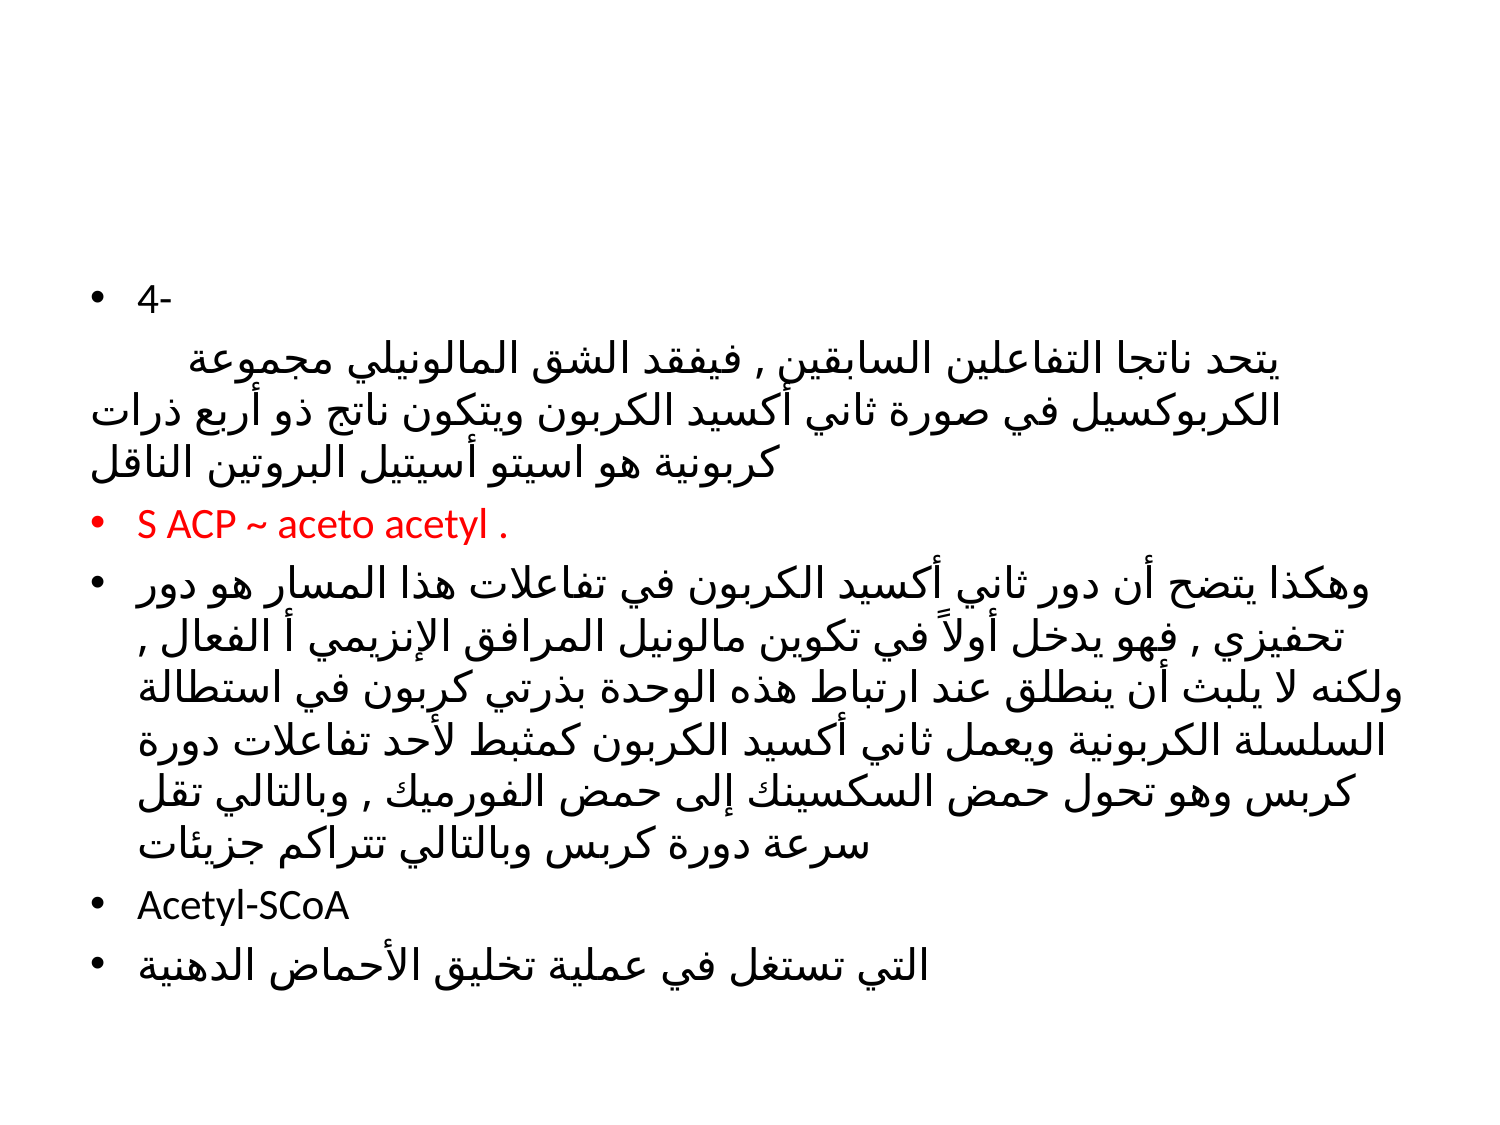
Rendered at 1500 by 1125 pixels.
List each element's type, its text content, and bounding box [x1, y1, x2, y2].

list 4- يتحد ناتجا التفاعلين السابقين , فيفقد الشق المالونيلي مجموعة الكربوكسيل في صورة ثاني أكسيد الكربون ويتكون ناتج ذو أربع ذرات كربونية هو اسيتو أسيتيل البروتين الناقل S ACP ~ aceto acetyl . وهكذا يتضح أن دور ثاني أكسيد الكربون في تفاعلات هذا المسار هو دور تحفيزي , فهو يدخل أولاً في تكوين مالونيل المرافق الإنزيمي أ الفعال , ولكنه لا يلبث أن ينطلق عند ارتباط هذه الوحدة بذرتي كربون في استطالة السلسلة الكربونية ويعمل ثاني أكسيد الكربون كمثبط لأحد تفاعلات دورة كربس وهو تحول حمض السكسينك إلى حمض الفورميك , وبالتالي تقل سرعة دورة كربس وبالتالي تتراكم جزيئات Acetyl-SCoA التي تستغل في عملية تخليق الأحماض الدهنية [75, 262, 1425, 1005]
